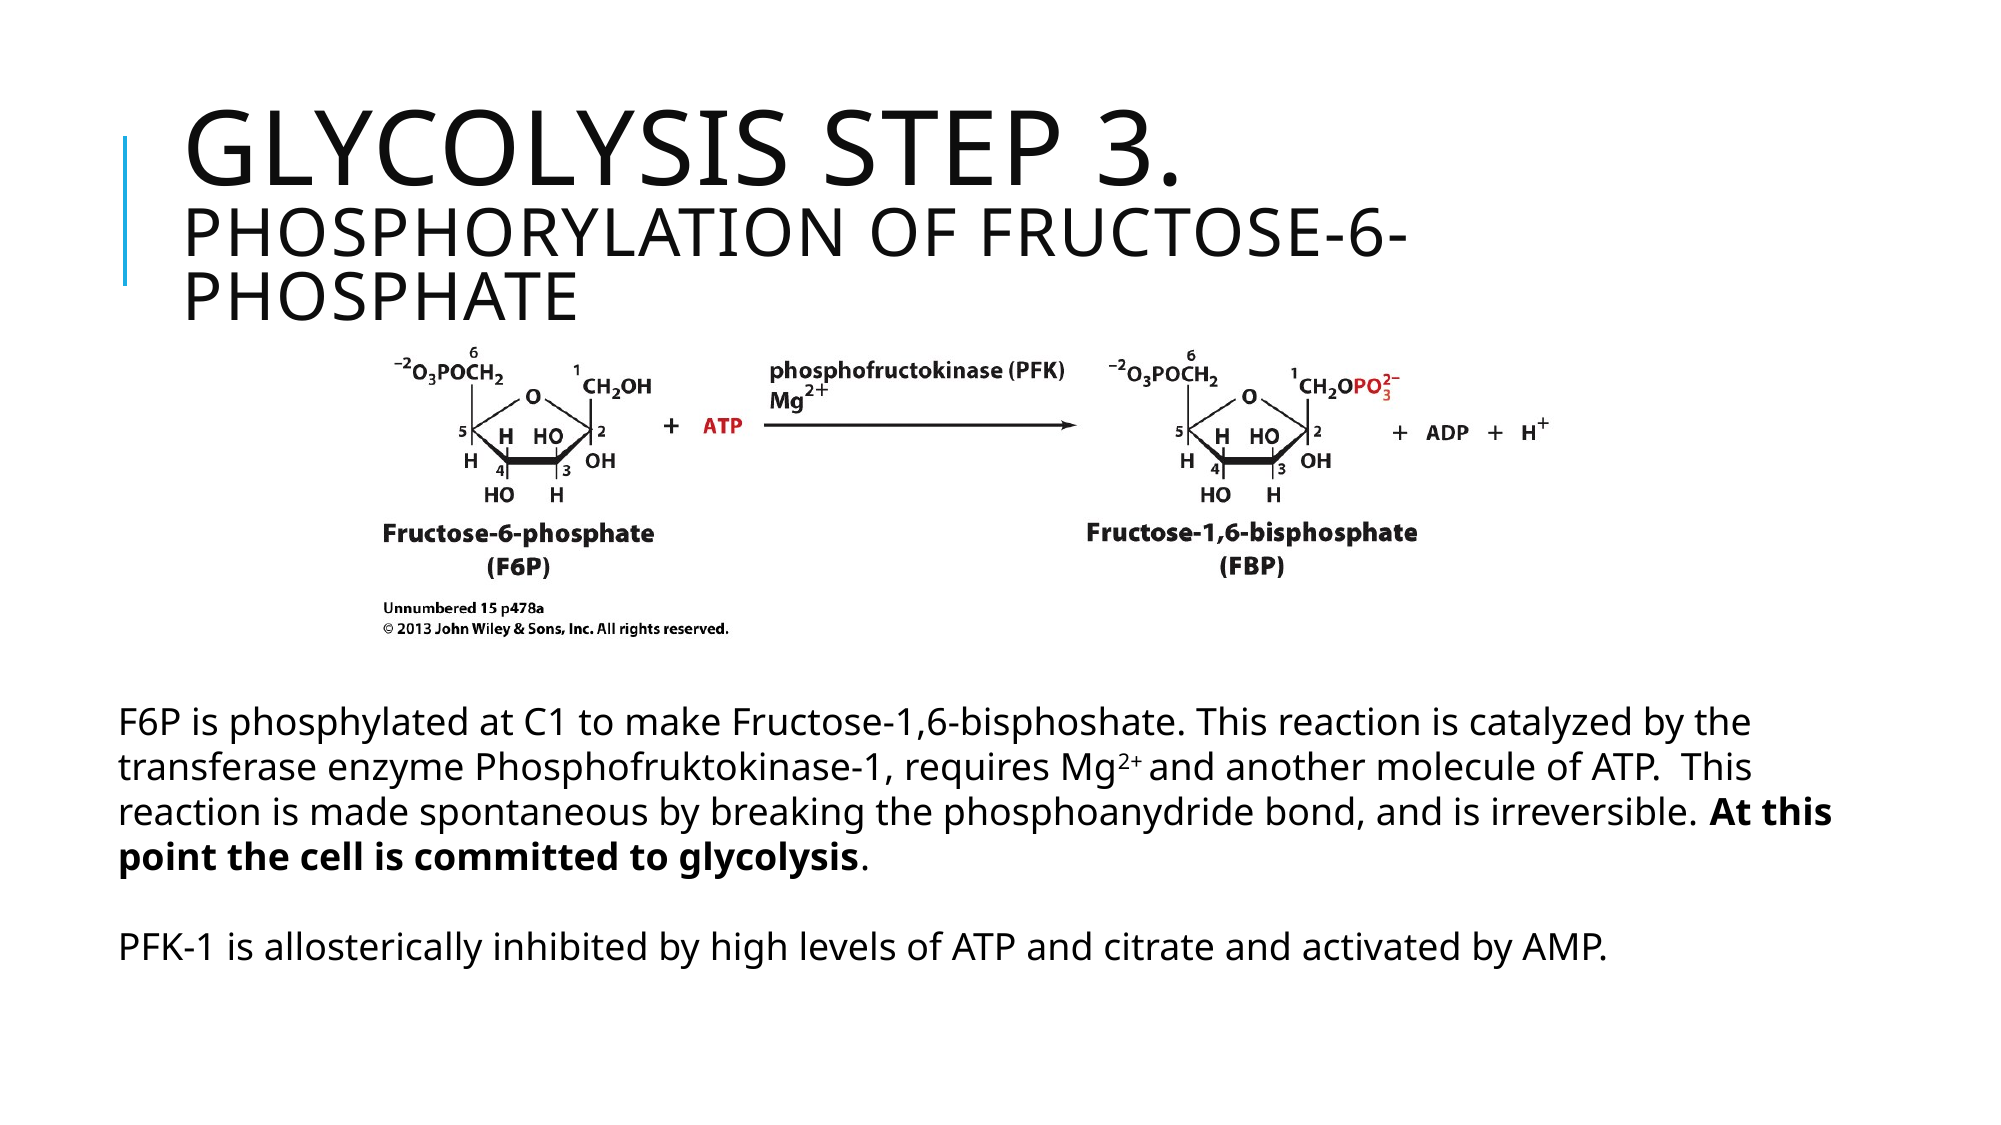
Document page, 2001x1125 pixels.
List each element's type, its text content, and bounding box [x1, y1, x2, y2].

text_box F6P is phosphylated at C1 to make Fructose-1,6-bisphoshate. This reaction is catalyzed by the transferase enzyme Phosphofruktokinase-1, requires Mg2+ and another molecule of ATP. This reaction is made spontaneous by breaking the phosphoanydride bond, and is irreversible. At this point the cell is committed to glycolysis. PFK-1 is allosterically inhibited by high levels of ATP and citrate and activated by AMP. [103, 690, 1886, 976]
title Glycolysis step 3. Phosphorylation of fructose-6-phosphate [168, 96, 1763, 342]
picture [376, 341, 1554, 640]
